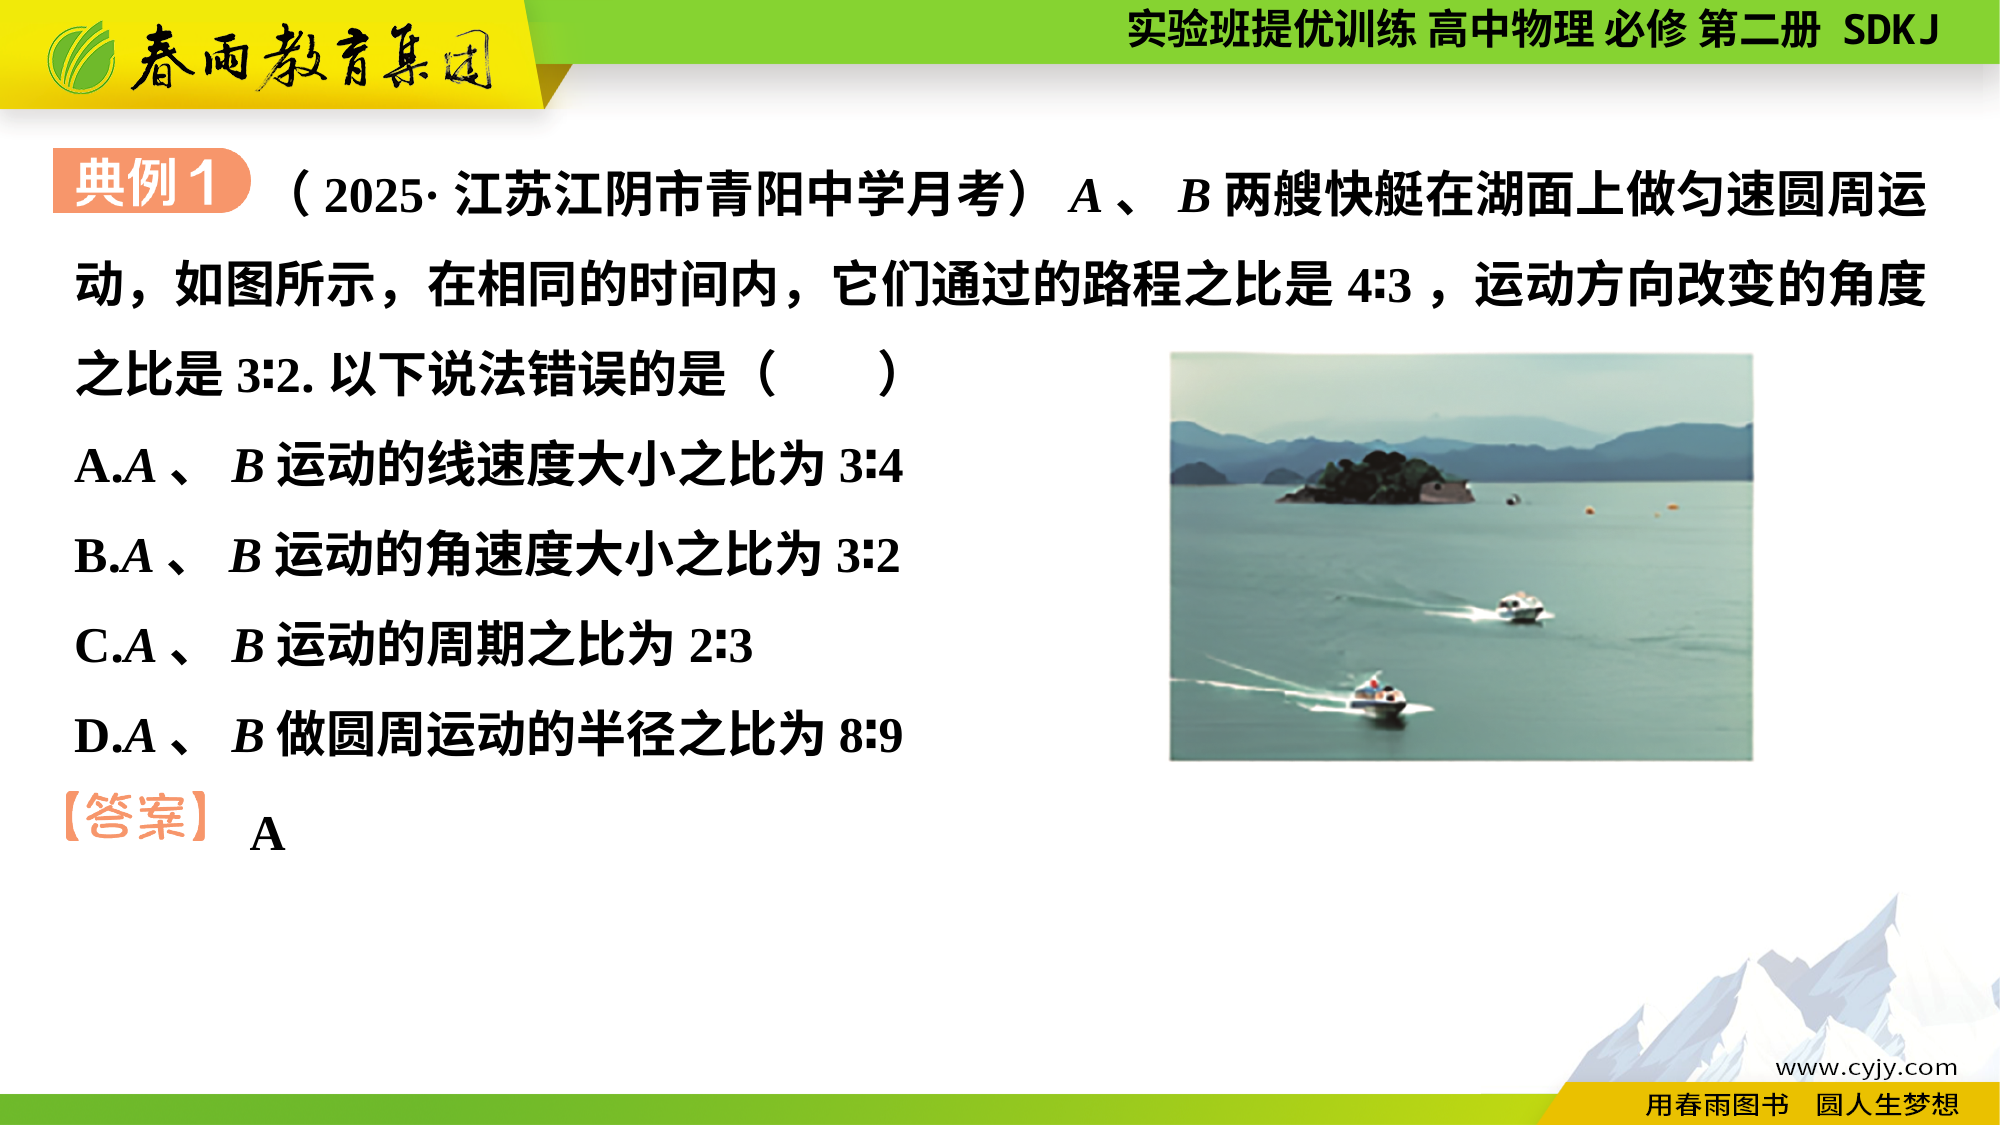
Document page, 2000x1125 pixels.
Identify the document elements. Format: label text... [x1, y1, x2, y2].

picture [0, 0, 2000, 1125]
list （2025·江苏江阴市青阳中学月考）A、B两艘快艇在湖面上做匀速圆周运动，如图所示，在相同的时间内，它们通过的路程之比是4∶3，运动方向改变的角度之比是3∶2.以下说法错误的是（ ） A.A、B运动的线速度大小之比为3∶4 B.A、B运动的角速度大小之比为3∶2 C.A、B运动的周期之比为2∶3 D.A、B做圆周运动的半径之比为8∶9 [59, 125, 1944, 817]
text_box A [234, 763, 301, 868]
